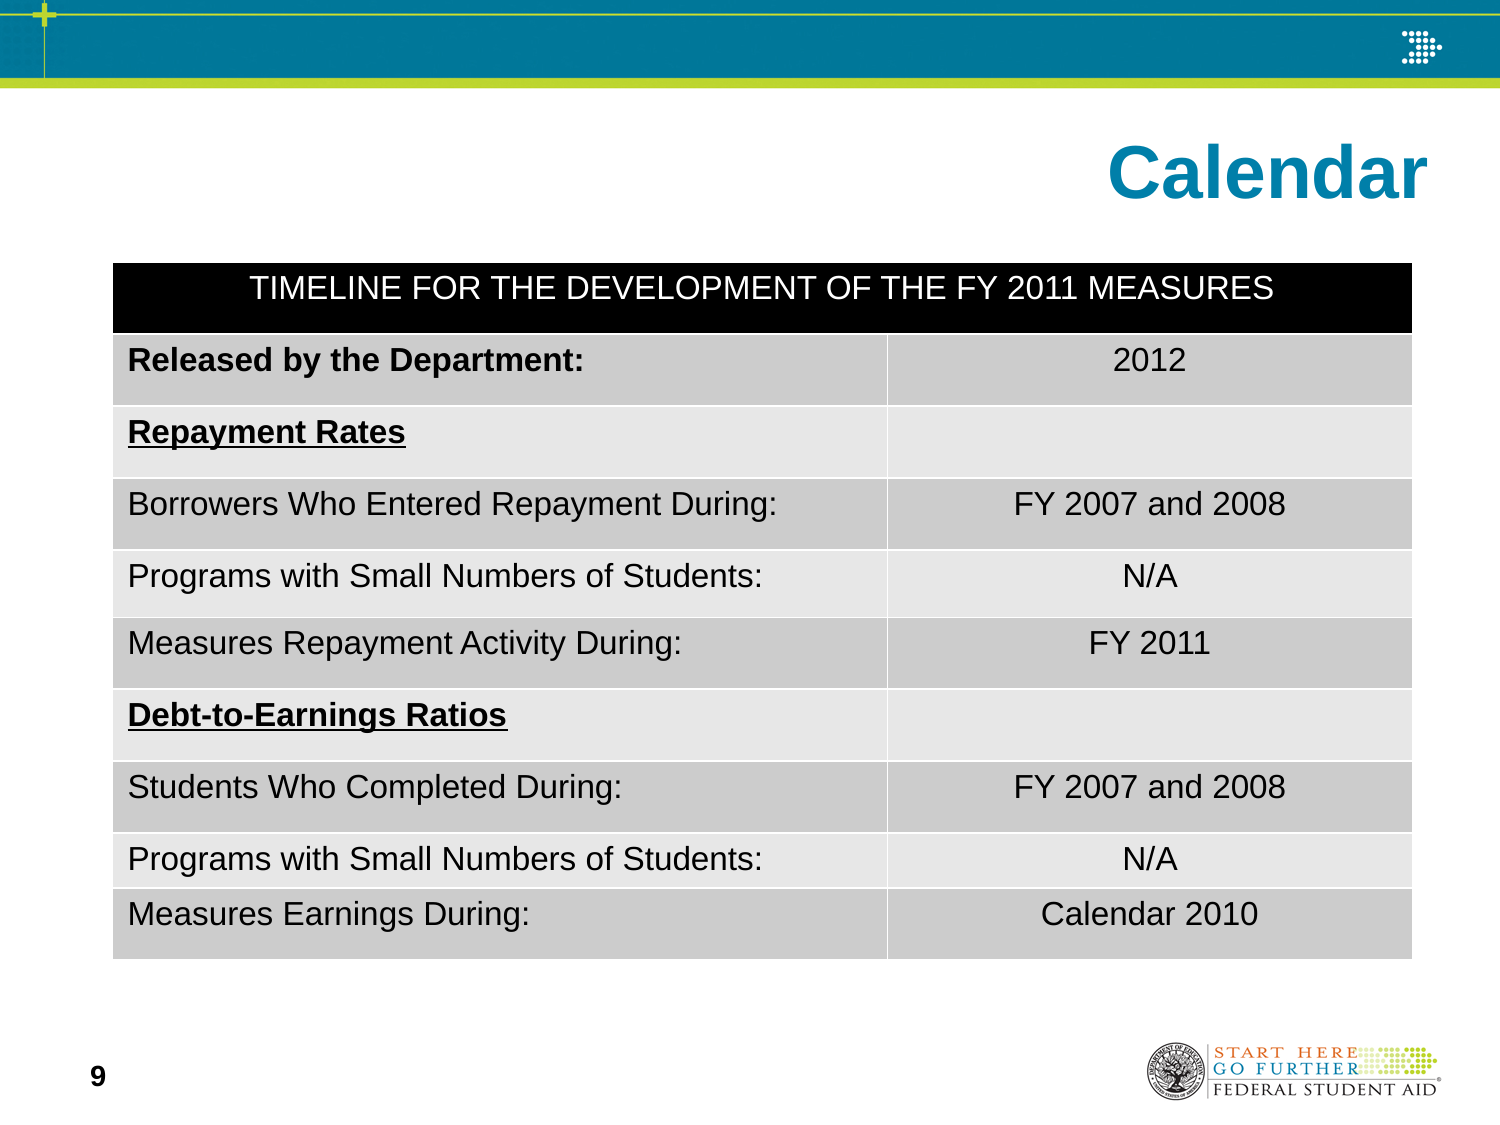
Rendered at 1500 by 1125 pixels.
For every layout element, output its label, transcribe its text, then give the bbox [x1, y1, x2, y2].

table_cell [888, 690, 1412, 760]
table_cell FY 2007 and 2008 [888, 479, 1412, 549]
table_cell Students Who Completed During: [113, 762, 887, 832]
table_header TIMELINE FOR THE DEVELOPMENT OF THE FY 2011 MEASURES [113, 263, 1412, 333]
table_cell FY 2011 [888, 618, 1412, 688]
table_cell N/A [888, 834, 1412, 887]
table_cell Measures Repayment Activity During: [113, 618, 887, 688]
table_cell Borrowers Who Entered Repayment During: [113, 479, 887, 549]
table_cell Programs with Small Numbers of Students: [113, 834, 887, 887]
slide_number 9 [74, 1049, 388, 1125]
table_cell [888, 407, 1412, 477]
table_cell Released by the Department: [113, 335, 887, 405]
table_cell Calendar 2010 [888, 889, 1412, 959]
picture [0, 3, 1500, 26]
table_cell Repayment Rates [113, 407, 887, 477]
table_cell FY 2007 and 2008 [888, 762, 1412, 832]
picture [1424, 32, 1428, 42]
picture [0, 78, 1500, 1125]
table_cell N/A [888, 551, 1412, 617]
title Calendar [56, 112, 1444, 226]
table_cell Measures Earnings During: [113, 889, 887, 959]
table_cell 2012 [888, 335, 1412, 405]
table_cell Debt-to-Earnings Ratios [113, 690, 887, 760]
table_cell Programs with Small Numbers of Students: [113, 551, 887, 617]
